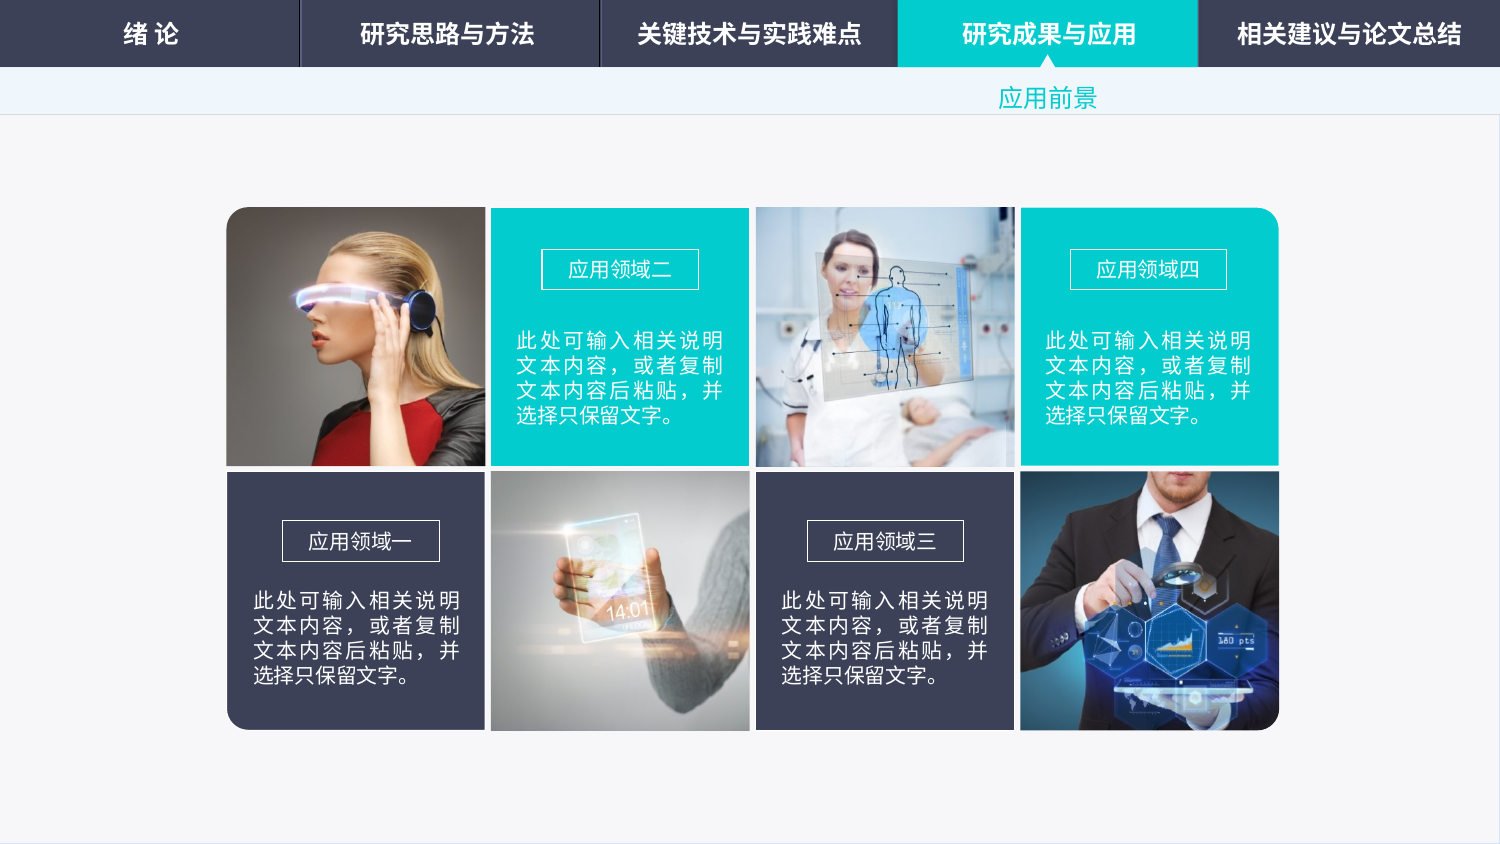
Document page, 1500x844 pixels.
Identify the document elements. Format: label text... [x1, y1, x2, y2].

text_box 应用领域三 [805, 519, 966, 563]
text_box [490, 471, 750, 731]
text_box 应用前景 [983, 59, 1114, 120]
text_box [1020, 471, 1280, 731]
text_box 此处可输入相关说明文本内容，或者复制文本内容后粘贴，并选择只保留文字。 [1030, 320, 1267, 435]
text_box 绪 论 [0, 9, 297, 59]
text_box 此处可输入相关说明文本内容，或者复制文本内容后粘贴，并选择只保留文字。 [238, 579, 475, 695]
text_box 此处可输入相关说明文本内容，或者复制文本内容后粘贴，并选择只保留文字。 [767, 579, 1004, 695]
text_box [755, 471, 1015, 731]
text_box 应用领域一 [280, 519, 441, 563]
text_box [226, 207, 486, 467]
text_box 关键技术与实践难点 [599, 9, 899, 59]
text_box 此处可输入相关说明文本内容，或者复制文本内容后粘贴，并选择只保留文字。 [502, 320, 739, 435]
text_box [1020, 207, 1280, 467]
text_box [226, 471, 486, 731]
text_box [755, 207, 1015, 467]
text_box 研究成果与应用 [899, 9, 1199, 59]
text_box 应用领域四 [1068, 247, 1229, 292]
text_box 研究思路与方法 [297, 9, 599, 59]
text_box [490, 207, 750, 467]
text_box 相关建议与论文总结 [1199, 9, 1500, 59]
text_box 应用领域二 [540, 247, 701, 292]
